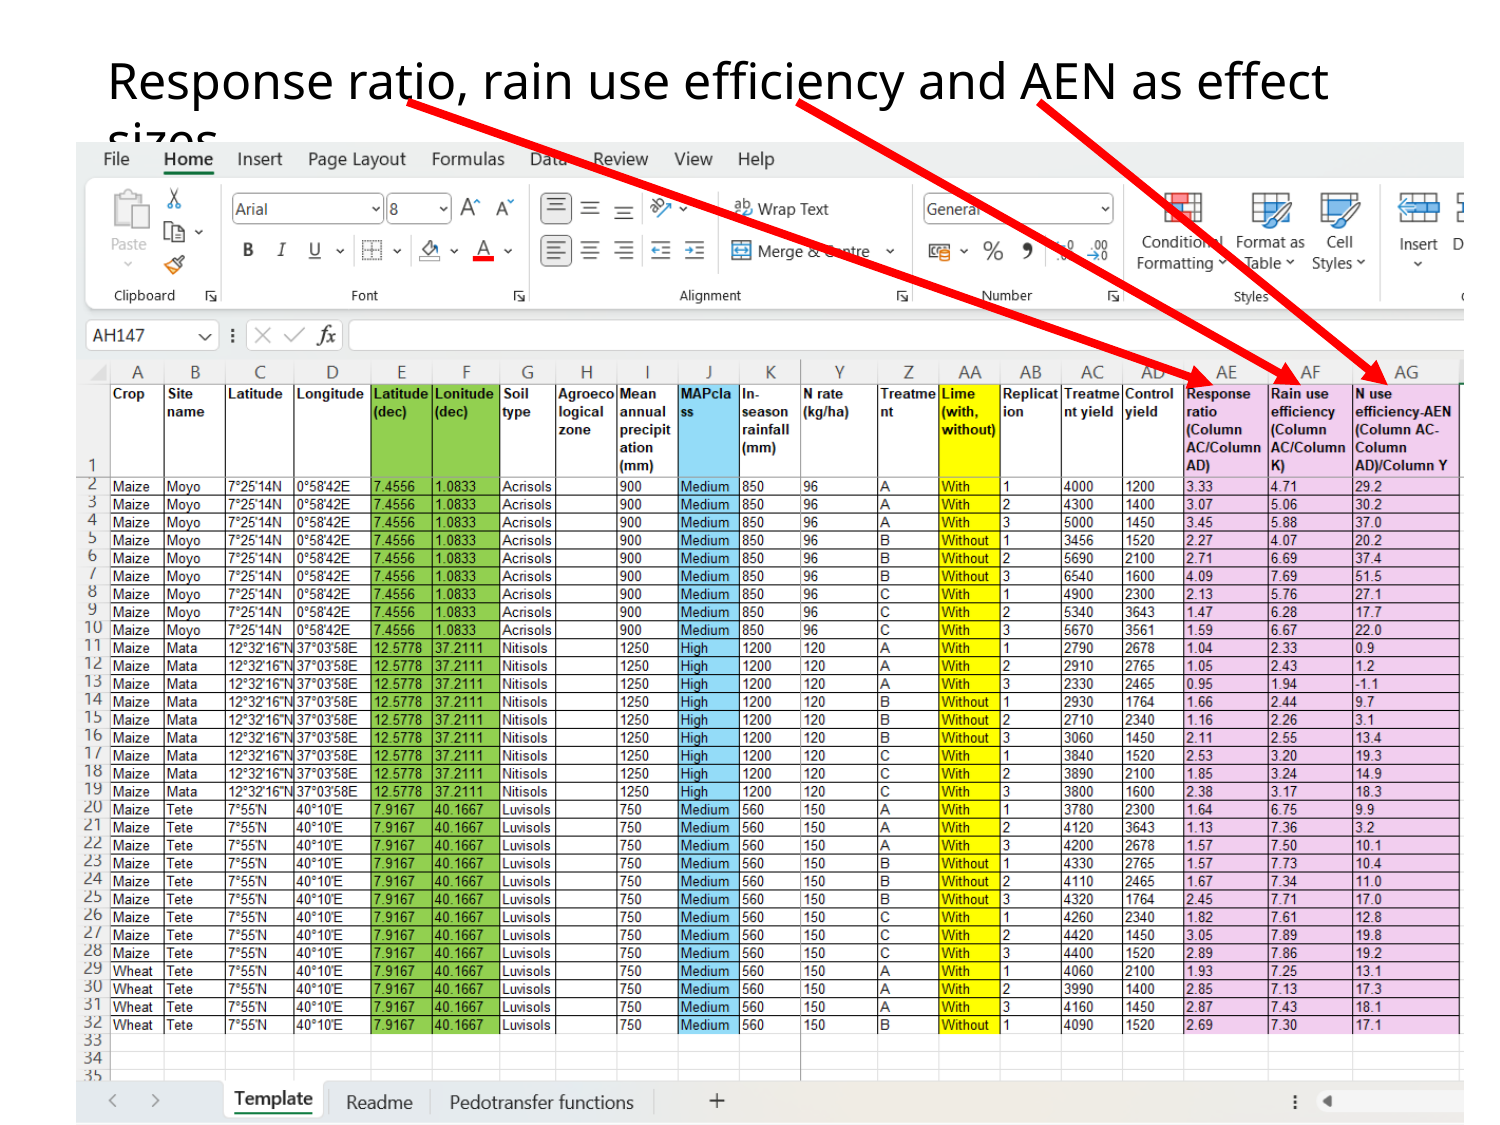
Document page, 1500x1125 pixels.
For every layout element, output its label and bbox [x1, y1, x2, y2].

text_box [75, 42, 1464, 1125]
